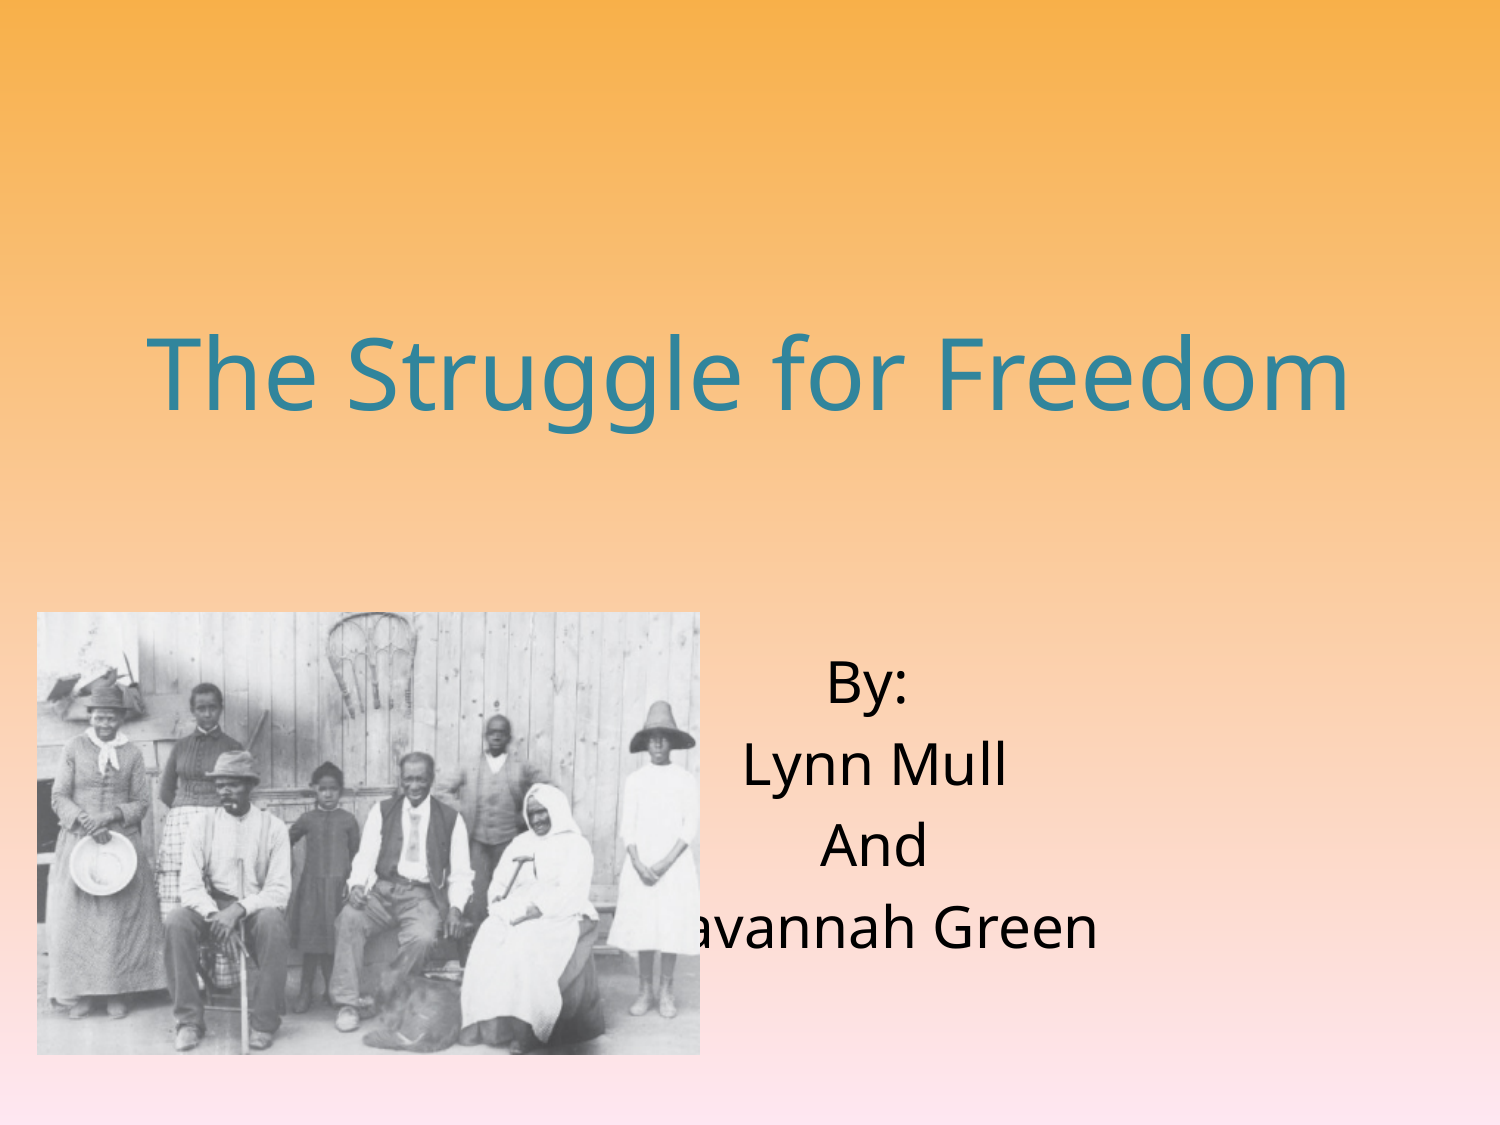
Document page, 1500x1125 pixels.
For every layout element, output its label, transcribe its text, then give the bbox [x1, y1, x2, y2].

picture [37, 612, 701, 1055]
subtitle By: Lynn Mull And Savannah Green [704, 637, 1400, 925]
title The Struggle for Freedom [112, 249, 1388, 492]
